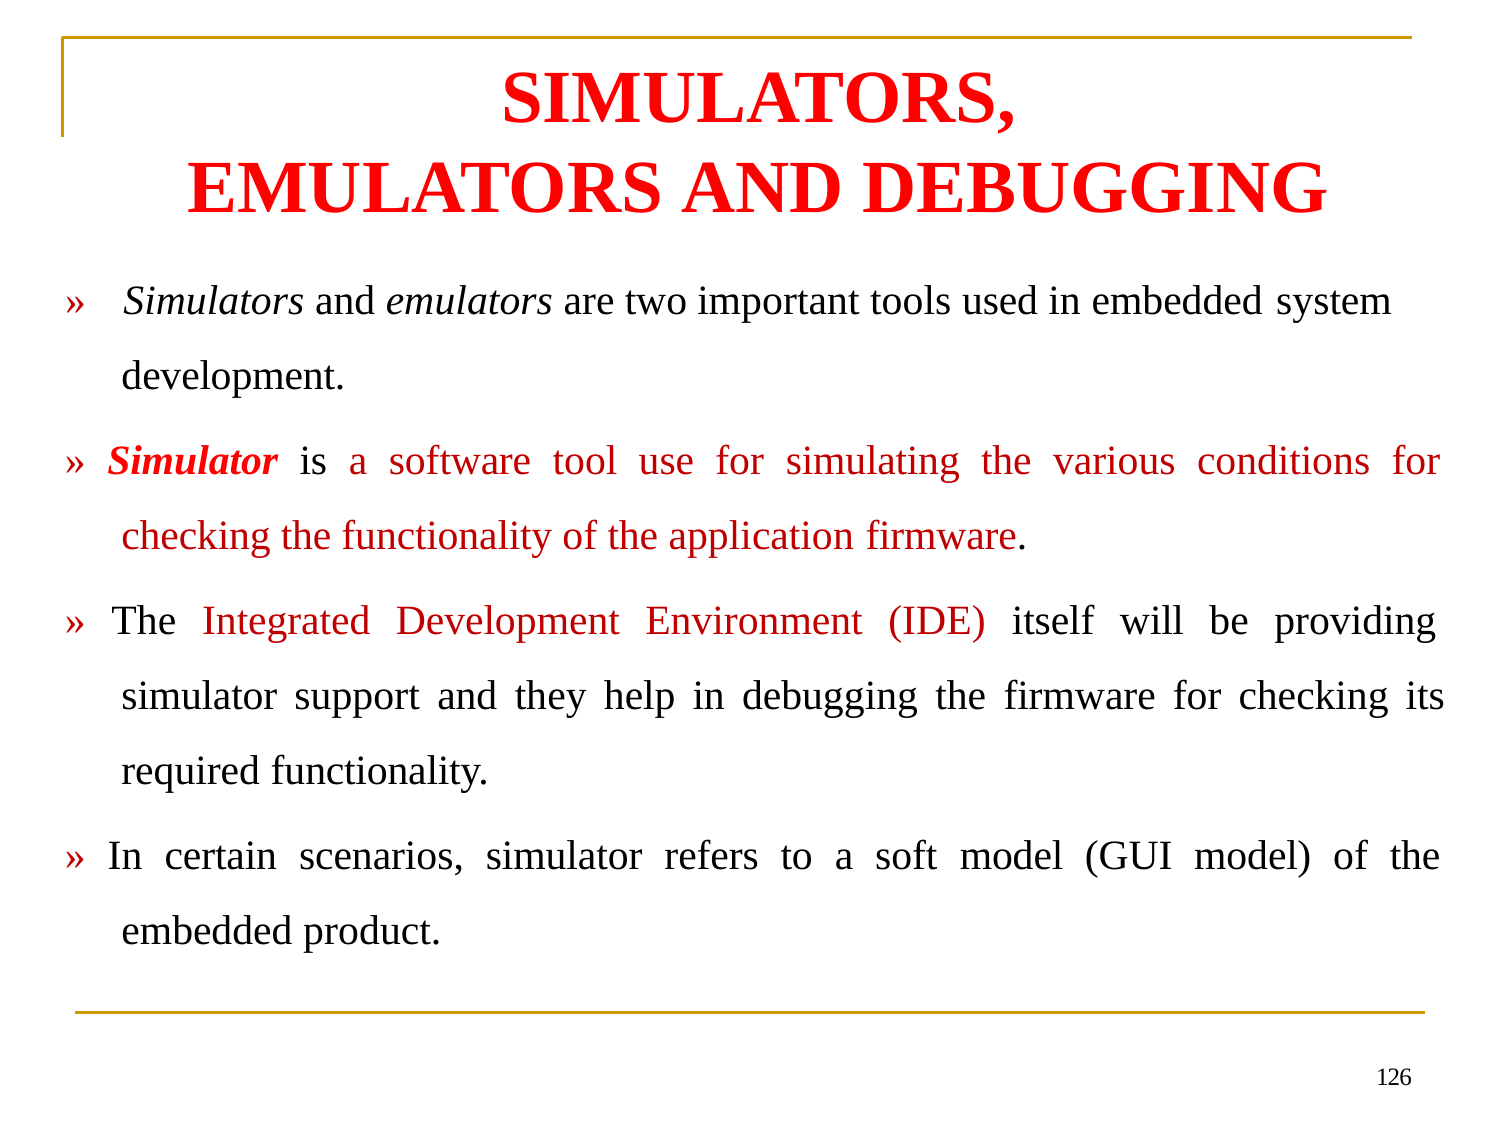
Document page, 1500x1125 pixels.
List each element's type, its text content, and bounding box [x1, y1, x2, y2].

title SIMULATORS, EMULATORS AND DEBUGGING [62, 45, 1438, 236]
text_box » Simulators and emulators are two important tools used in embedded system development. » Simulator is a software tool use for simulating the various conditions for checking the functionality of the application firmware. » The Integrated Development Environment (IDE) itself will be providing simulator support and they help in debugging the firmware for checking its required functionality. » In certain scenarios, simulator refers to a soft model (GUI model) of the embedded product. [62, 245, 1463, 953]
text_box 126 [1369, 1061, 1417, 1091]
